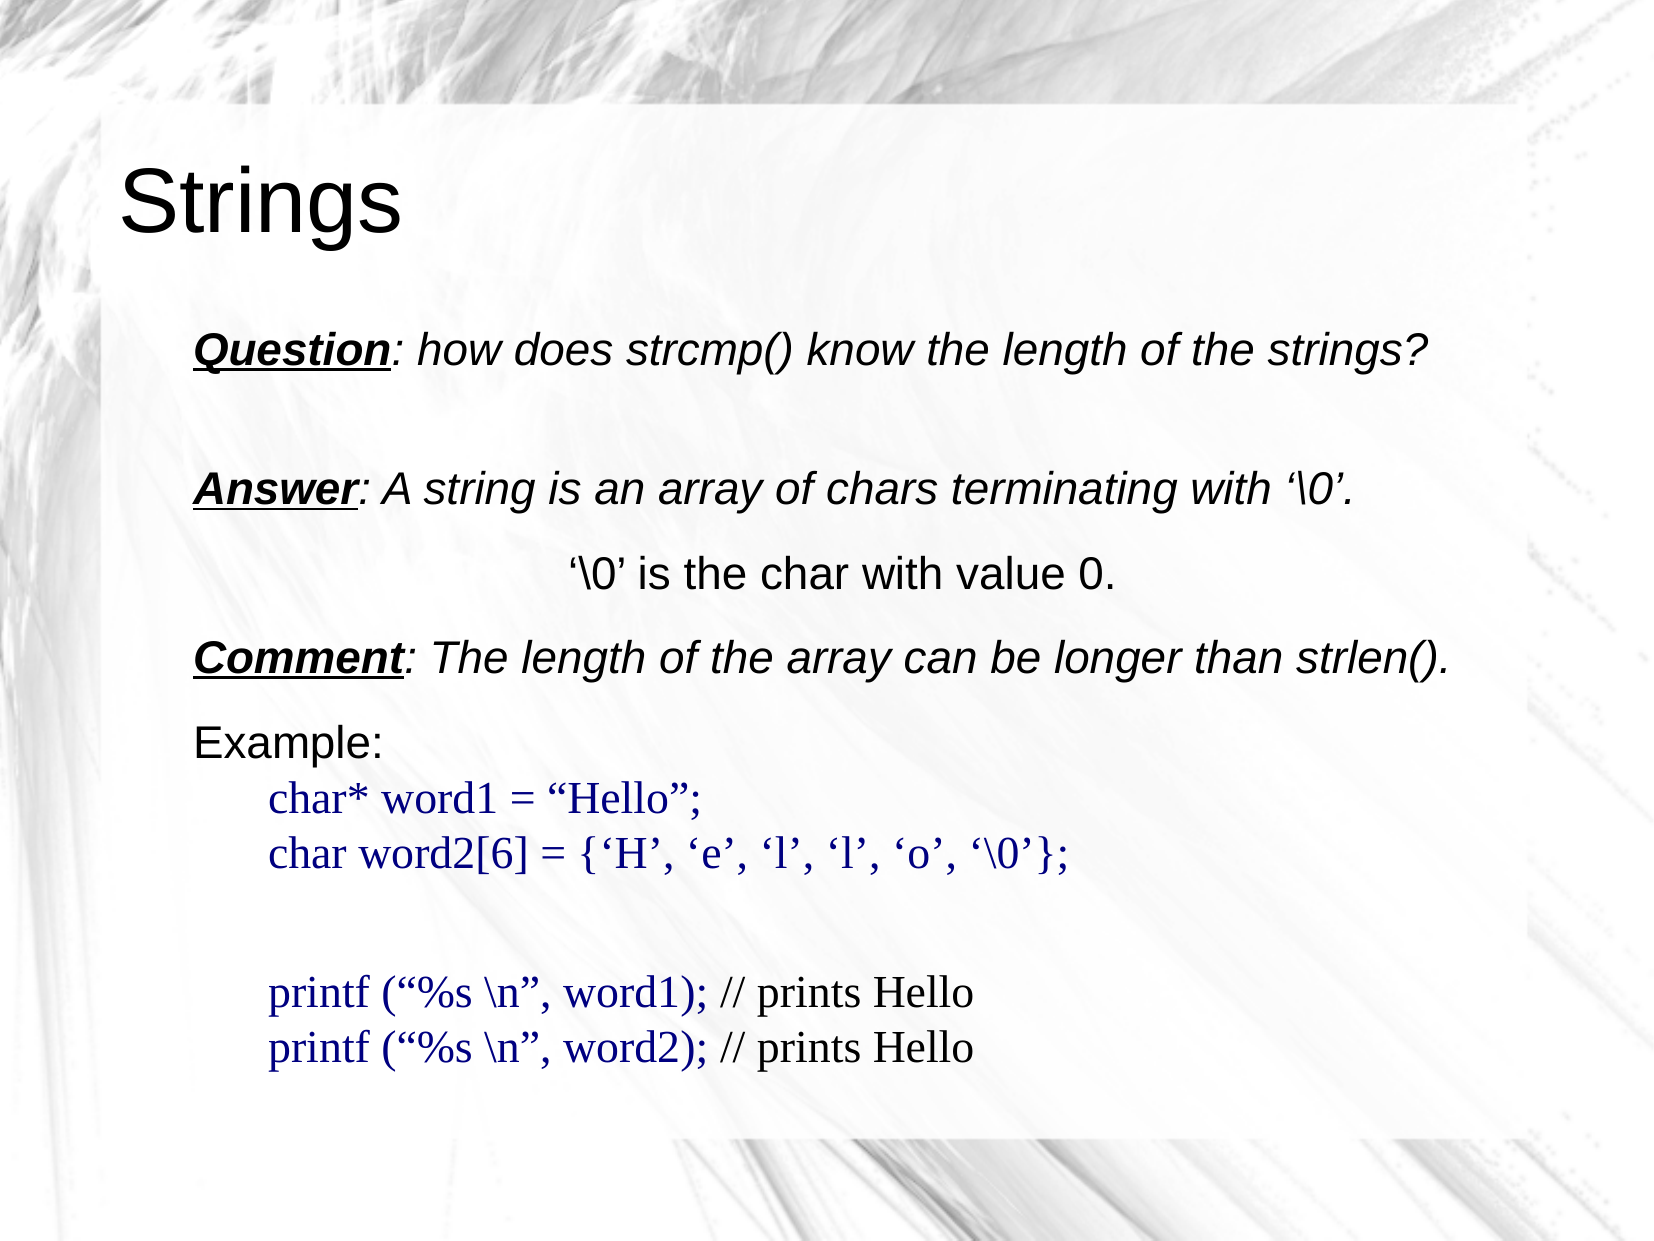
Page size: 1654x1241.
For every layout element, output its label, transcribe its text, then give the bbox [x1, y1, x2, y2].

picture [0, 0, 1654, 1241]
title Strings [118, 93, 1506, 299]
list Question: how does strcmp() know the length of the strings? Answer: A string is an array of chars terminating with ‘\0’. ‘\0’ is the char with value 0. Comment: The length of the array can be longer than strlen(). Example: char* word1 = “Hello”; char word2[6] = {‘H’, ‘e’, ‘l’, ‘l’, ‘o’, ‘\0’}; printf (“%s \n”, word1); // prints Hello printf (“%s \n”, word2); // prints Hello [118, 319, 1571, 1109]
